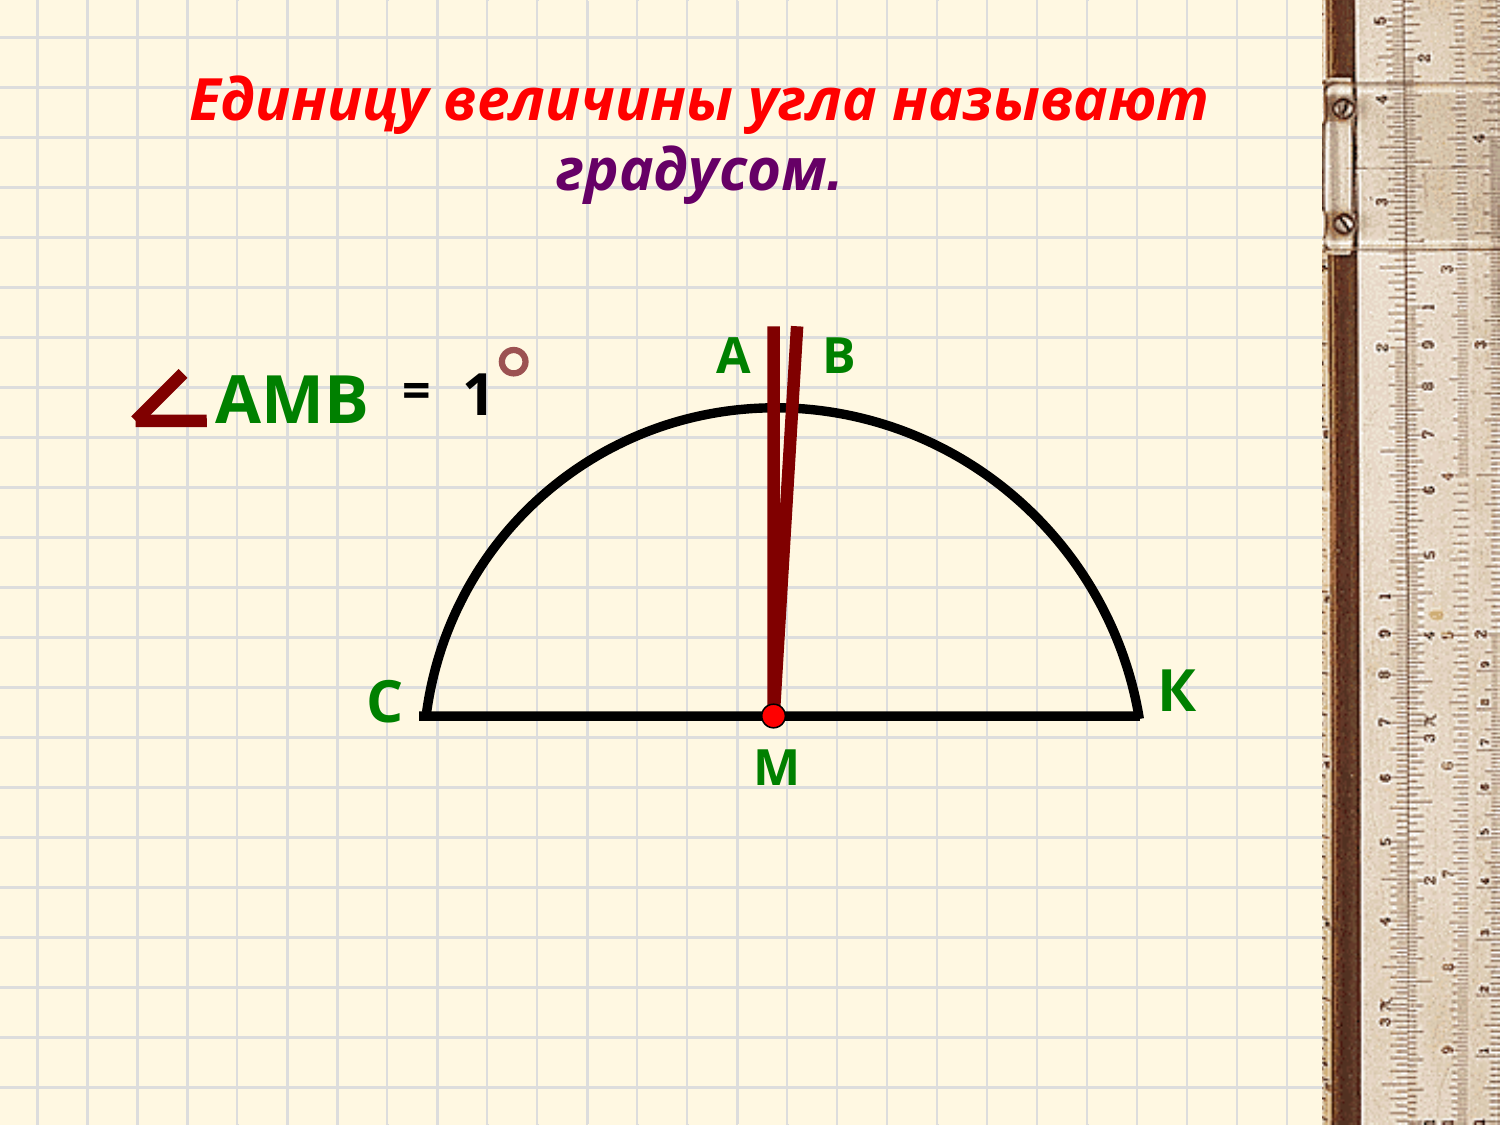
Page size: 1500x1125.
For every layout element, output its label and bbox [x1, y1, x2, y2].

text_box [0, 0, 1500, 1125]
